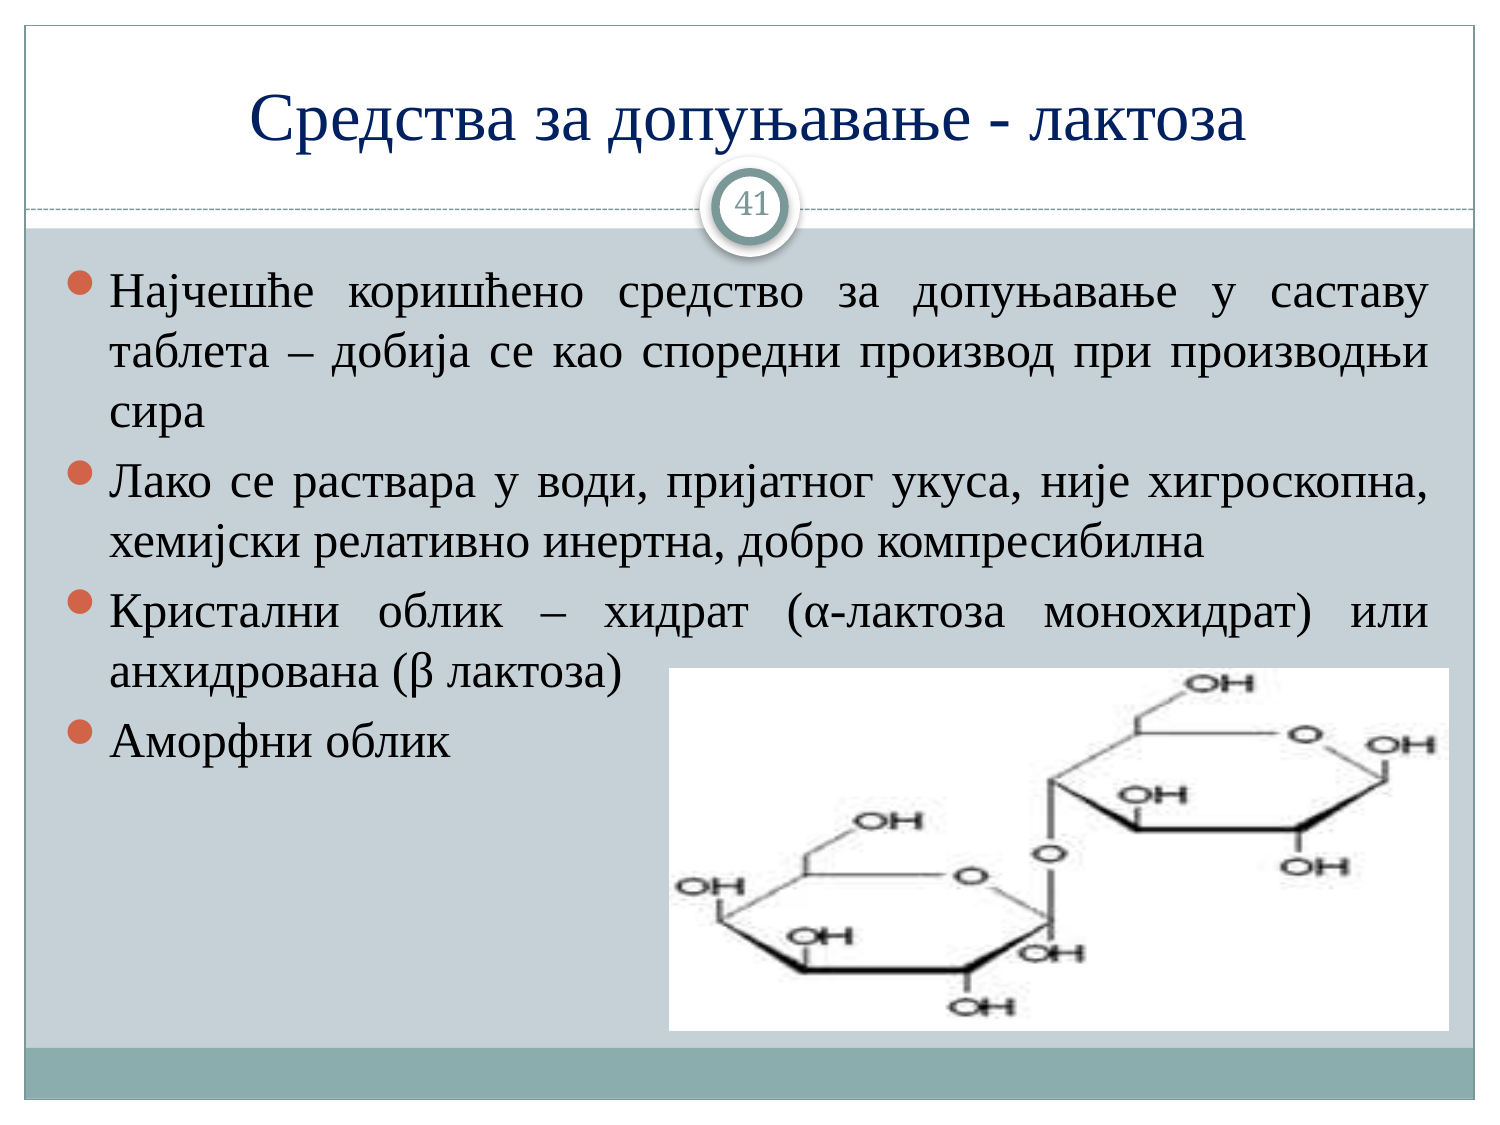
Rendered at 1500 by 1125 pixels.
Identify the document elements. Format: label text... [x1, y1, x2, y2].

picture [668, 668, 1450, 1031]
slide_number 41 [715, 168, 791, 241]
title Средства за допуњавање - лактоза [49, 37, 1450, 162]
list Најчешће коришћено средство за допуњавање у саставу таблета – добија се као споредни производ при производњи сира Лако се раствара у води, пријатног укуса, није хигроскопна, хемијски релативно инертна, добро компресибилна Кристални облик – хидрат (α-лактоза монохидрат) или анхидрована (β лактоза) Аморфни облик [49, 250, 1445, 1001]
